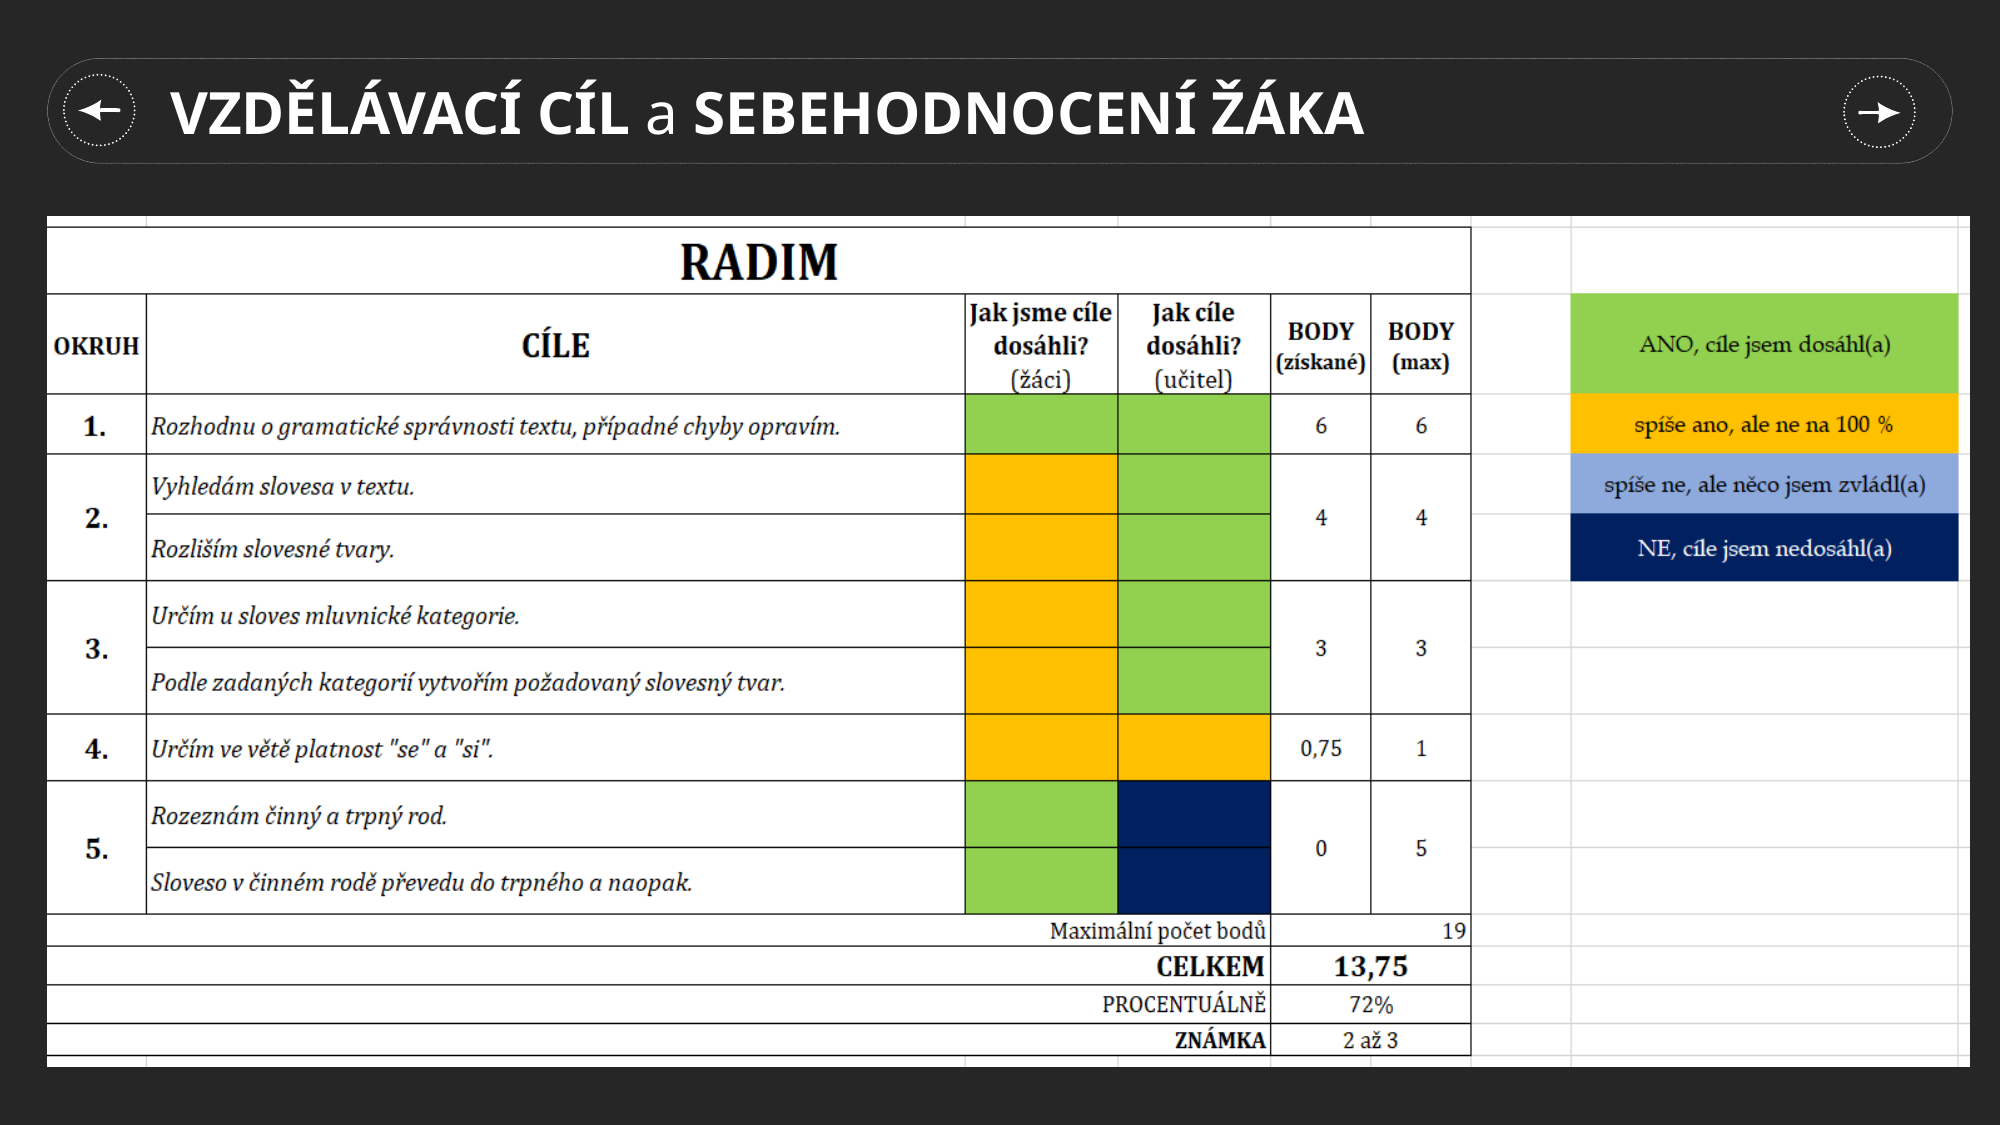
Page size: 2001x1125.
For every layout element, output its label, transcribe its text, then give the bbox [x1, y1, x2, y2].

picture [47, 216, 1970, 1067]
picture [1858, 101, 1901, 124]
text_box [63, 74, 135, 146]
text_box [46, 57, 1954, 165]
text_box [1843, 75, 1916, 149]
text_box VZDĚLÁVACÍ CÍL a SEBEHODNOCENÍ ŽÁKA [155, 68, 1736, 154]
